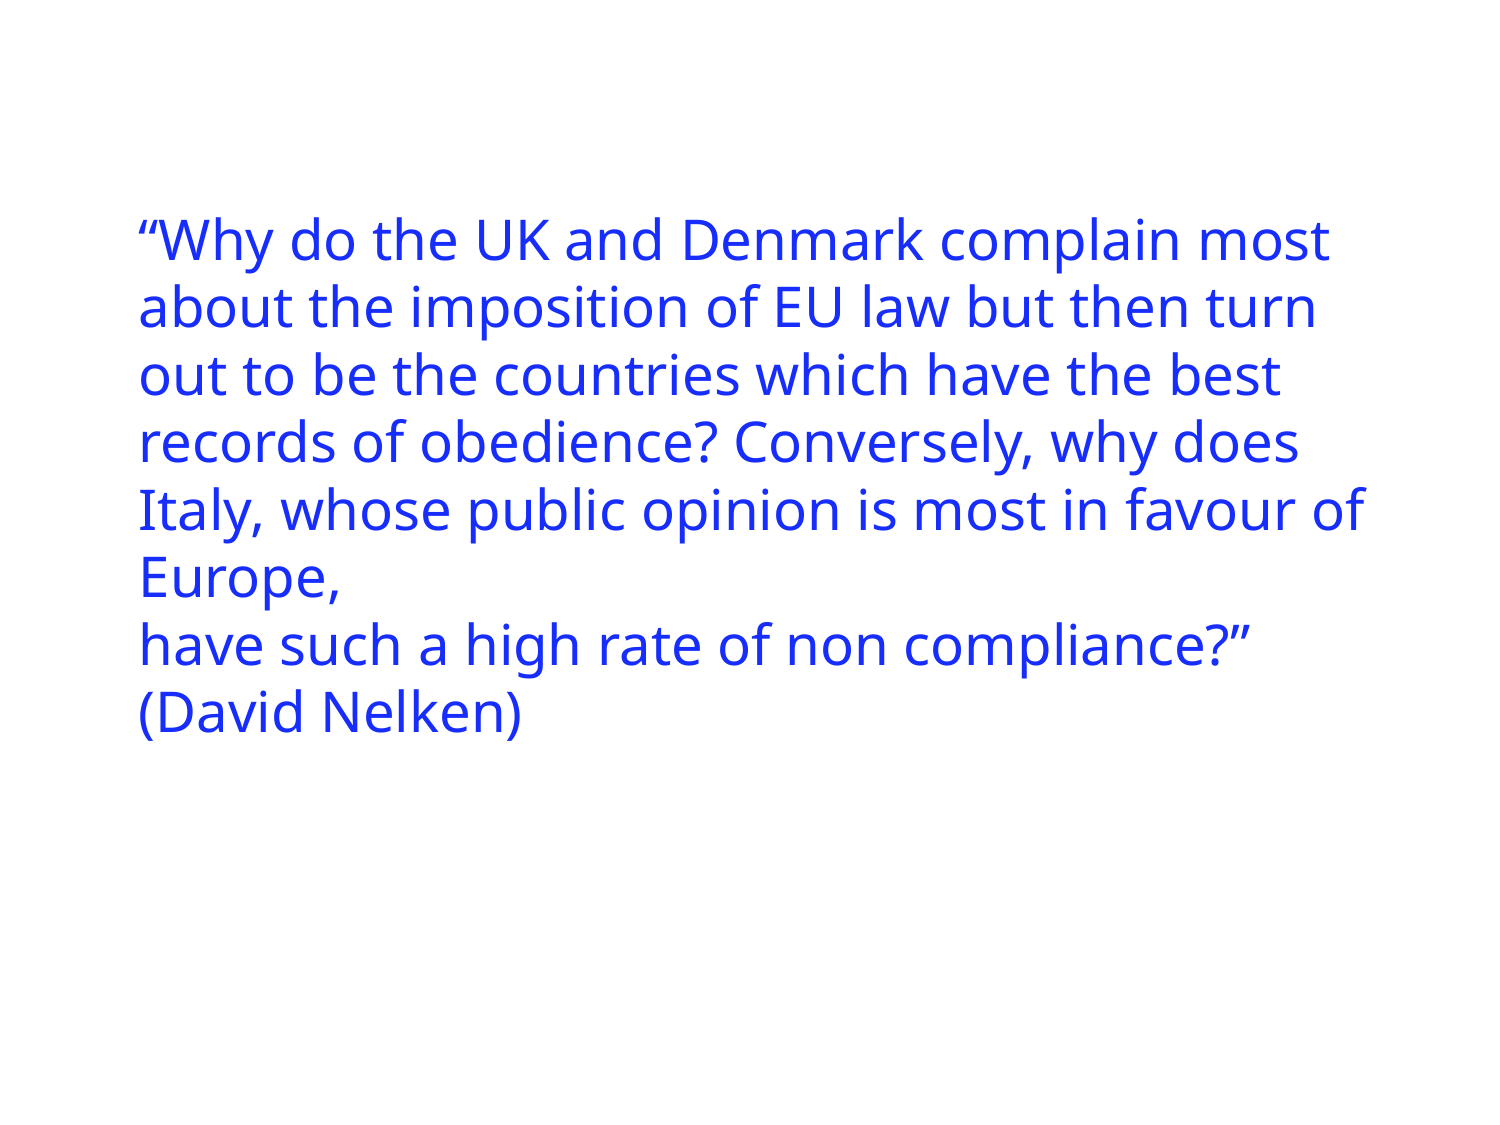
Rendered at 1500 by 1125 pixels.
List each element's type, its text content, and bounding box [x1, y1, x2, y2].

text_box “Why do the UK and Denmark complain most about the imposition of EU law but then turn out to be the countries which have the best records of obedience? Conversely, why does Italy, whose public opinion is most in favour of Europe, have such a high rate of non compliance?” (David Nelken) [123, 196, 1388, 751]
